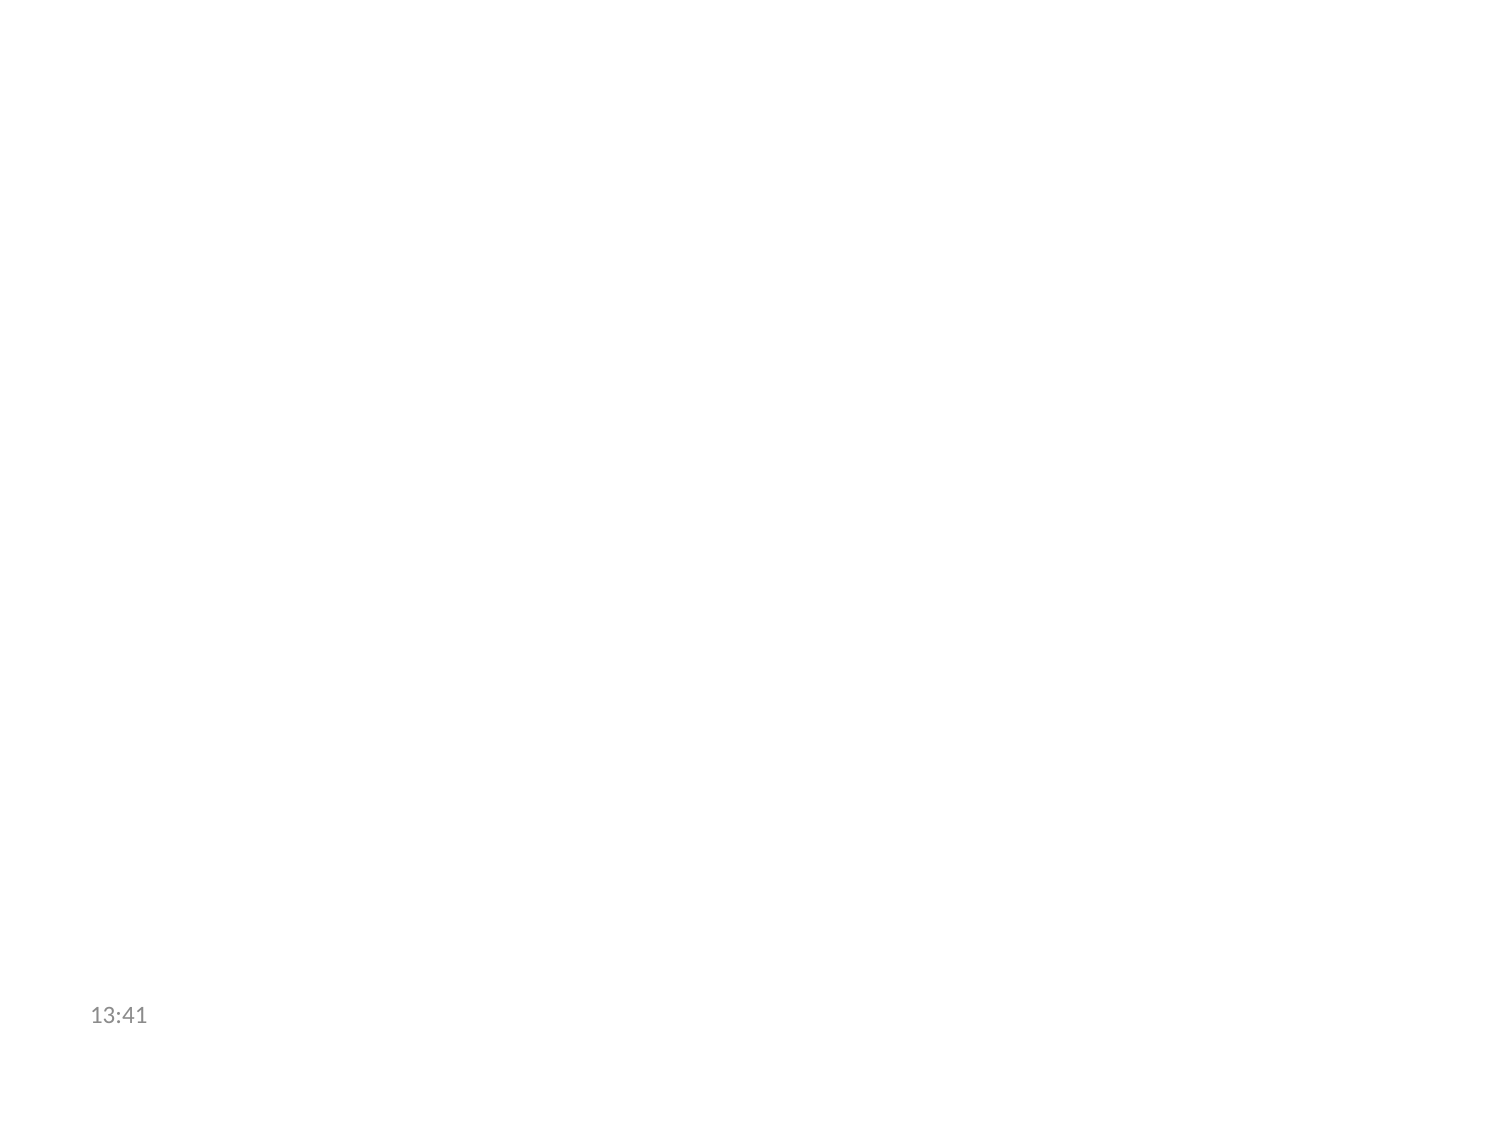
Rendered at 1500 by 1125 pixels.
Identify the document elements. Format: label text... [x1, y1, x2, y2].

text_box 15:35 [75, 983, 425, 1044]
